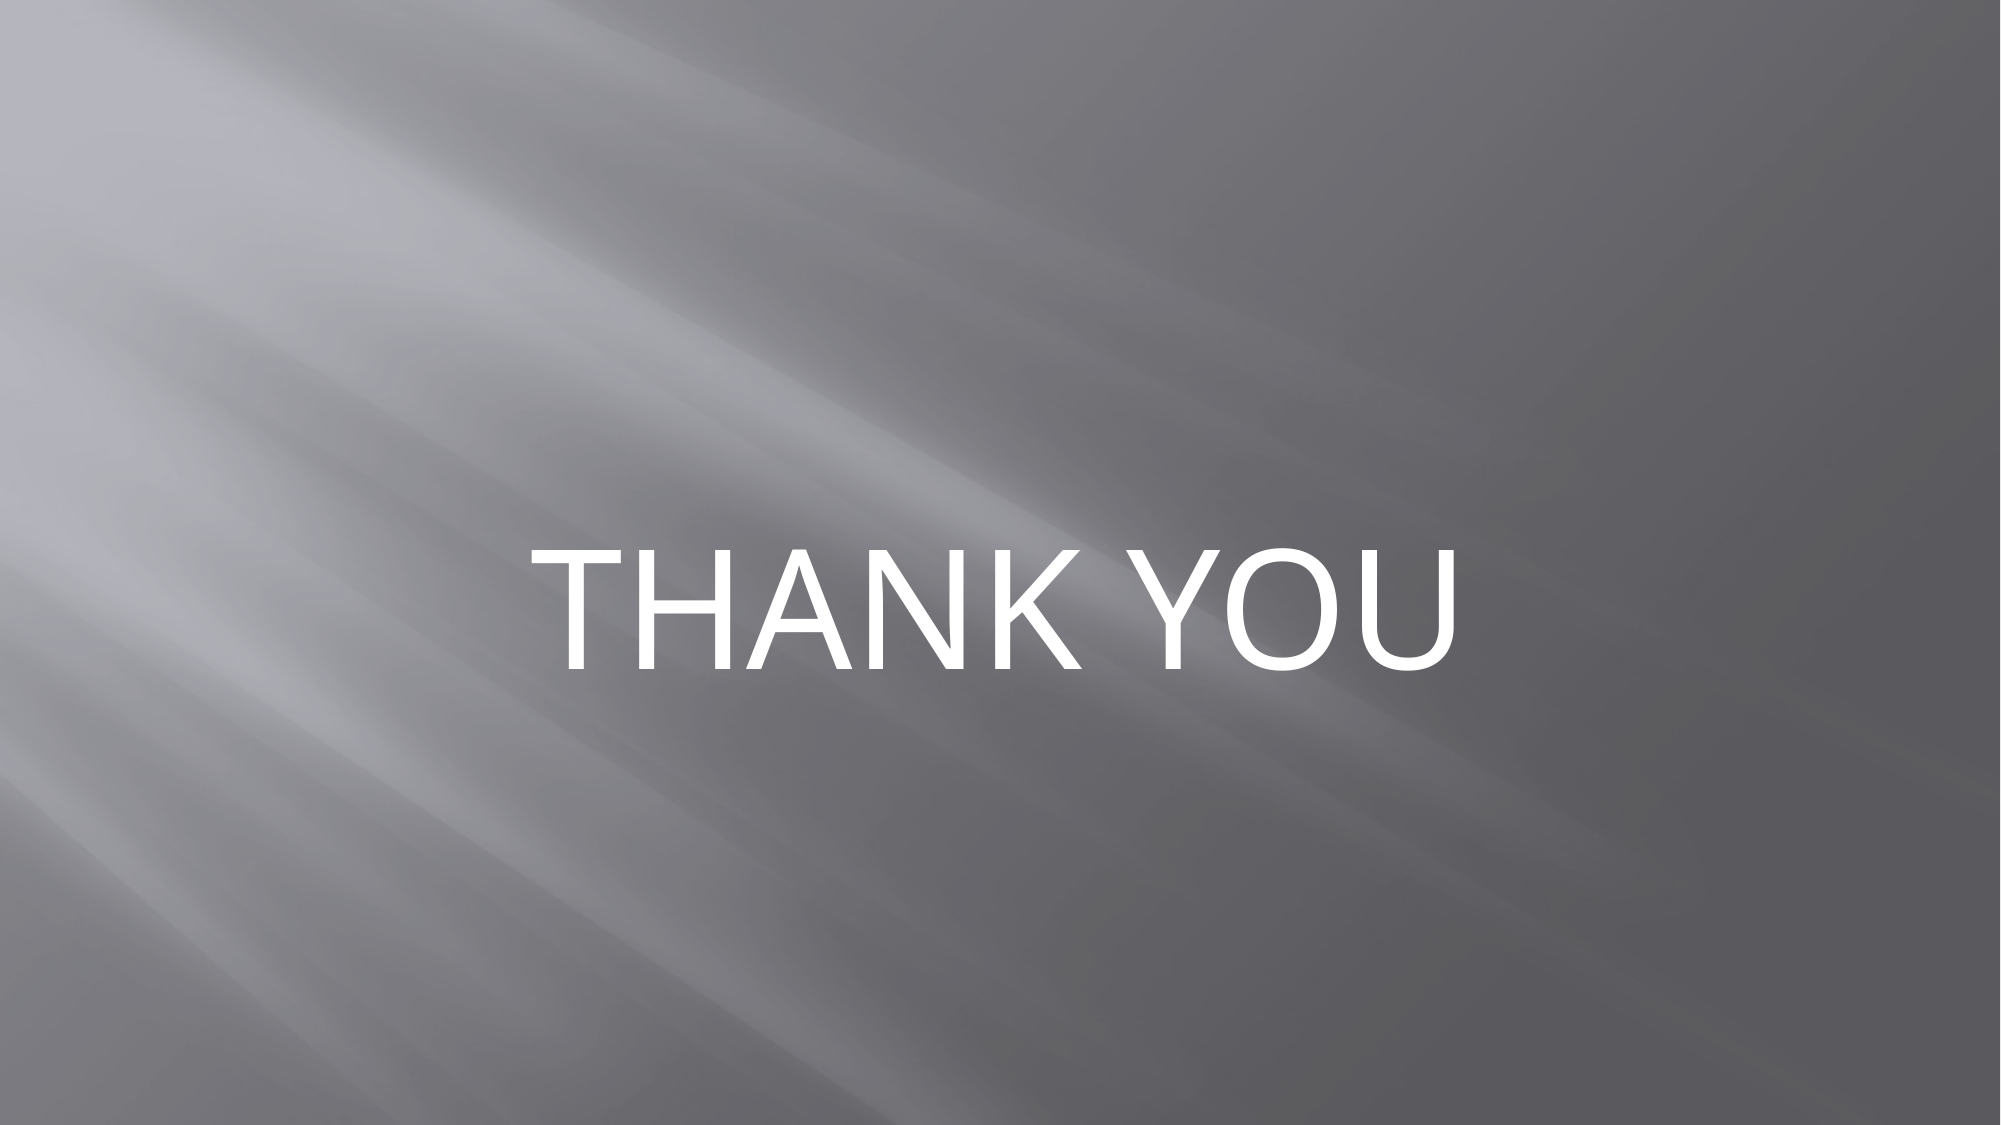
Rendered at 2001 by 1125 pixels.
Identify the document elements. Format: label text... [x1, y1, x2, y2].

list THANK YOU [99, 262, 1900, 1035]
